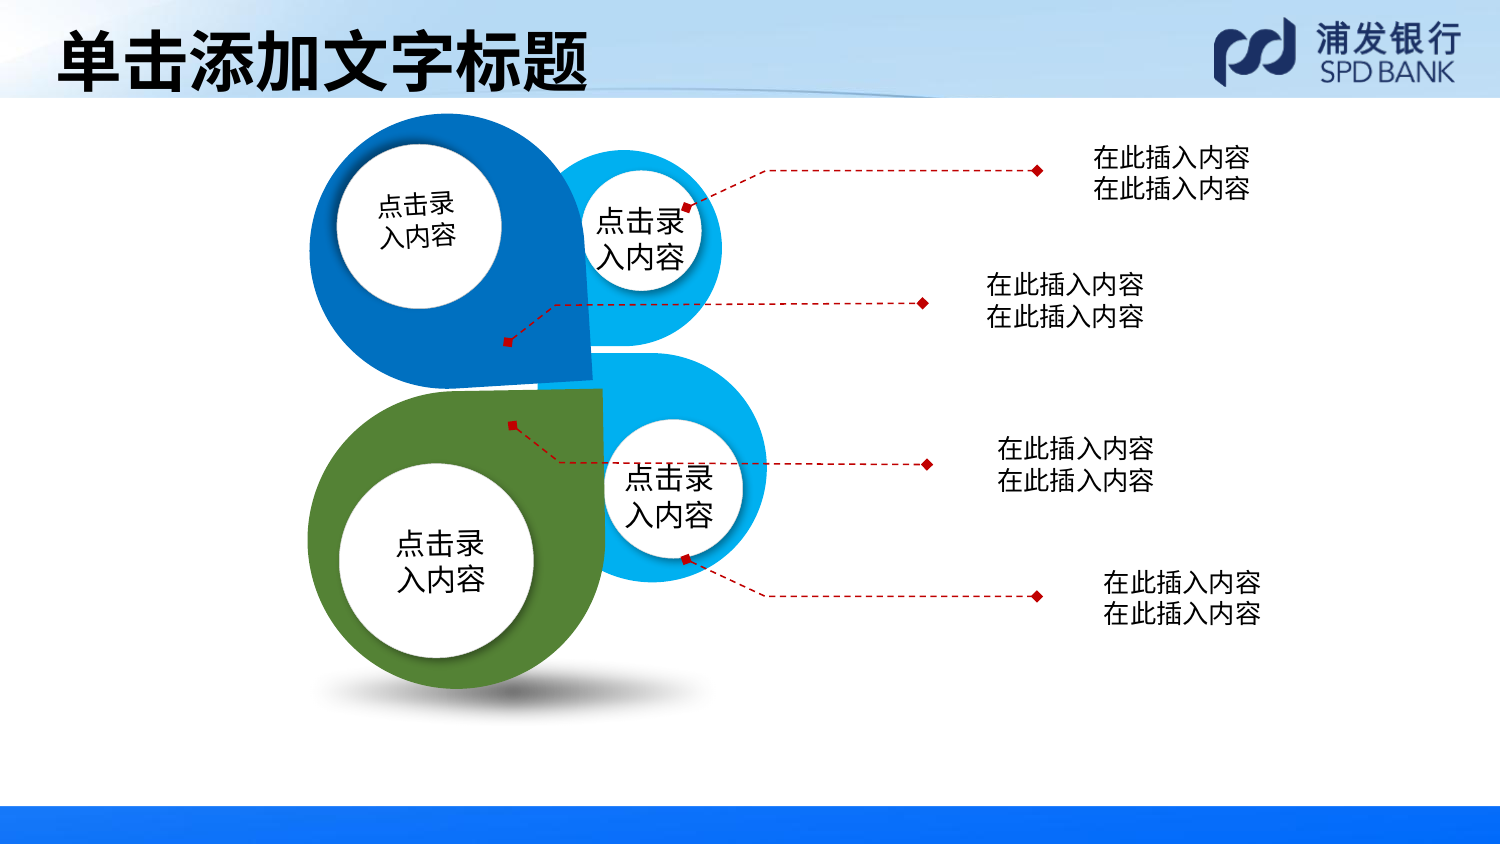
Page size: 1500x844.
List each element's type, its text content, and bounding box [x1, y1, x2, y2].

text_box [537, 353, 767, 583]
text_box [736, 567, 1044, 603]
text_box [307, 391, 606, 689]
text_box [722, 297, 929, 323]
picture [0, 807, 1500, 844]
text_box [309, 113, 585, 389]
picture [0, 0, 1500, 97]
text_box 在此插入内容 在此插入内容 [972, 261, 1160, 339]
text_box 在此插入内容 在此插入内容 [1078, 133, 1266, 212]
text_box [767, 449, 934, 471]
text_box [722, 164, 1044, 204]
text_box 在此插入内容 在此插入内容 [982, 425, 1170, 503]
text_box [585, 149, 722, 347]
text_box 在此插入内容 在此插入内容 [1089, 558, 1277, 637]
